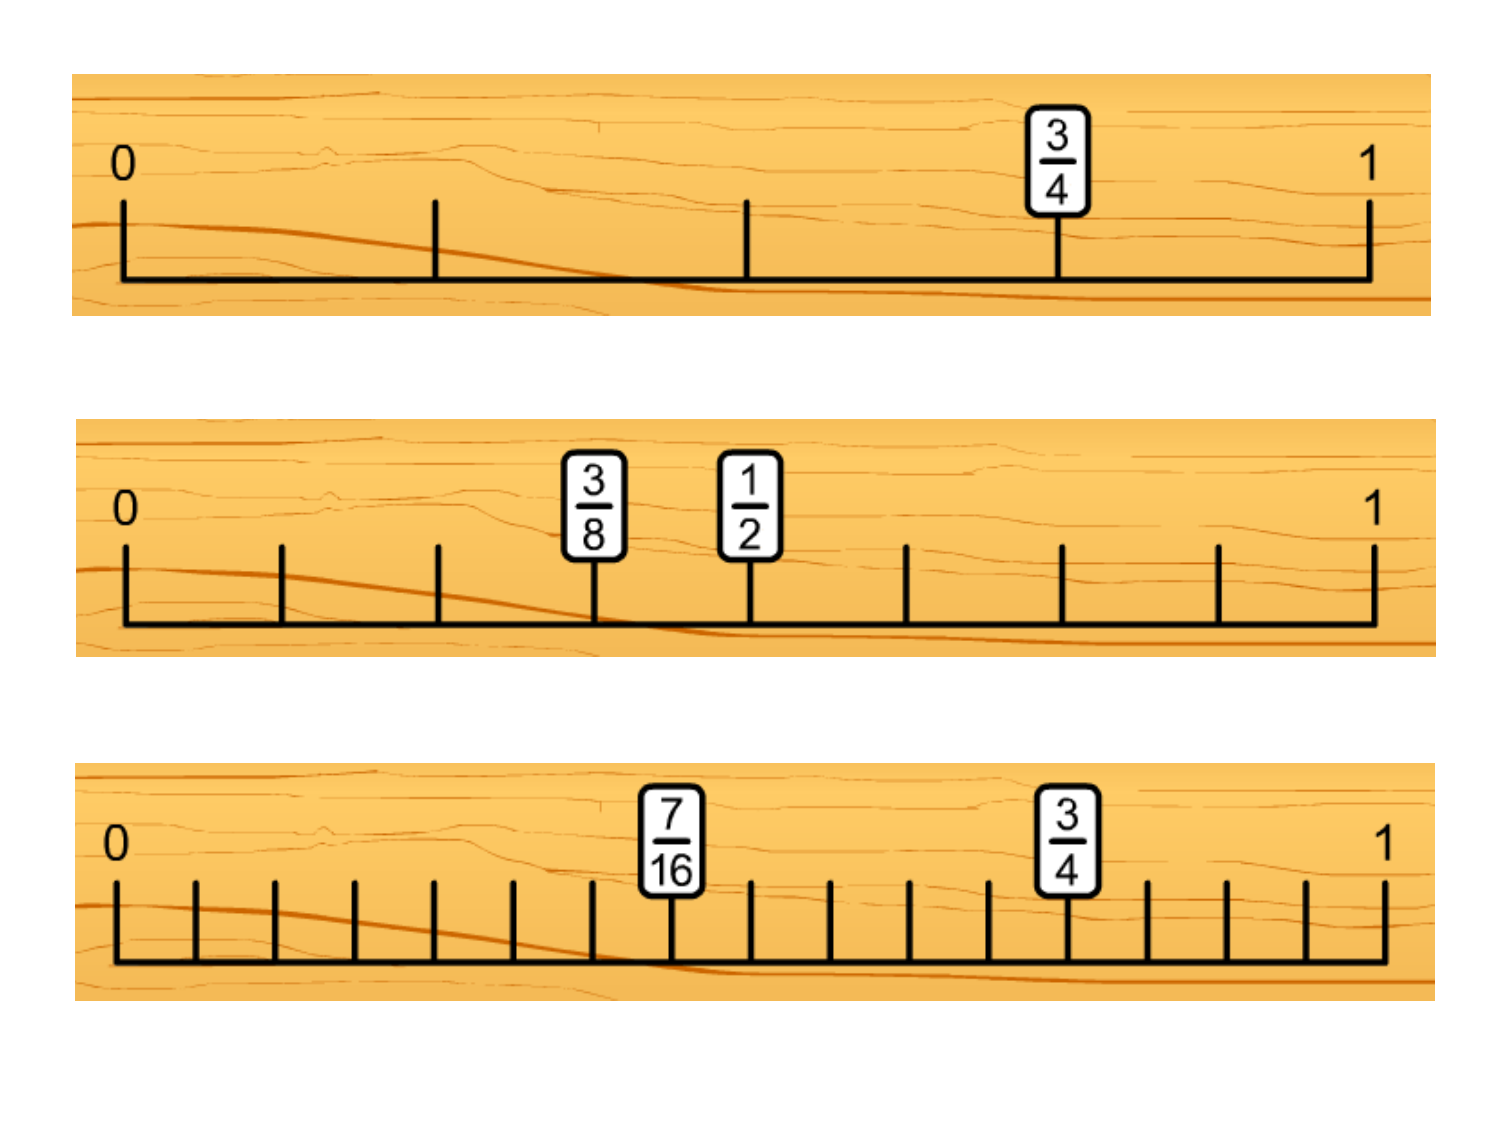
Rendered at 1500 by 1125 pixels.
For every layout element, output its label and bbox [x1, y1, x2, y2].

picture [76, 419, 1436, 658]
picture [72, 74, 1431, 316]
picture [75, 762, 1435, 1001]
text_box [0, 0, 1500, 75]
